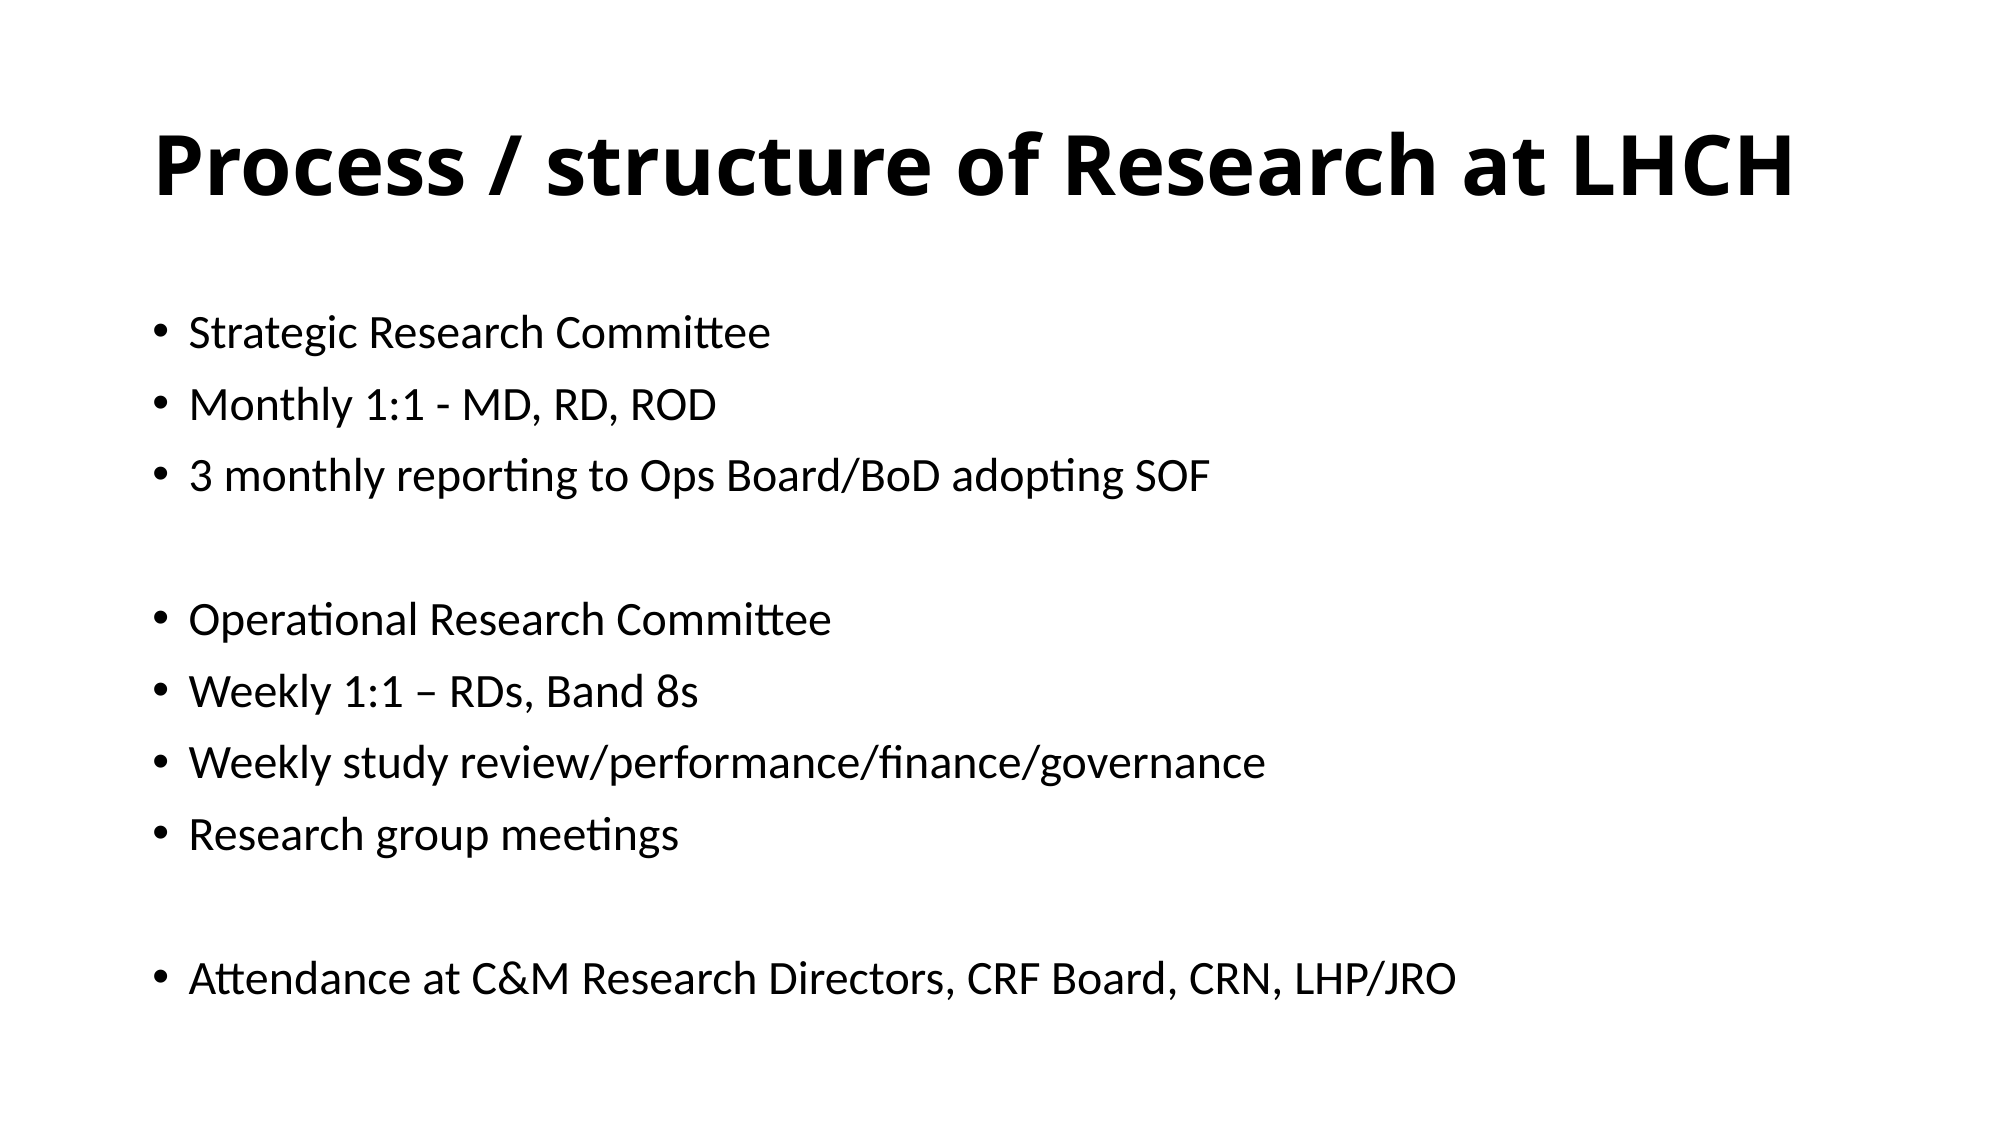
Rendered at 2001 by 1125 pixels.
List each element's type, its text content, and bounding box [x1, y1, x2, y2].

title Process / structure of Research at LHCH [137, 59, 1863, 278]
list Strategic Research Committee Monthly 1:1 - MD, RD, ROD 3 monthly reporting to Ops Board/BoD adopting SOF Operational Research Committee Weekly 1:1 – RDs, Band 8s Weekly study review/performance/finance/governance Research group meetings Attendance at C&M Research Directors, CRF Board, CRN, LHP/JRO [137, 299, 1863, 1014]
